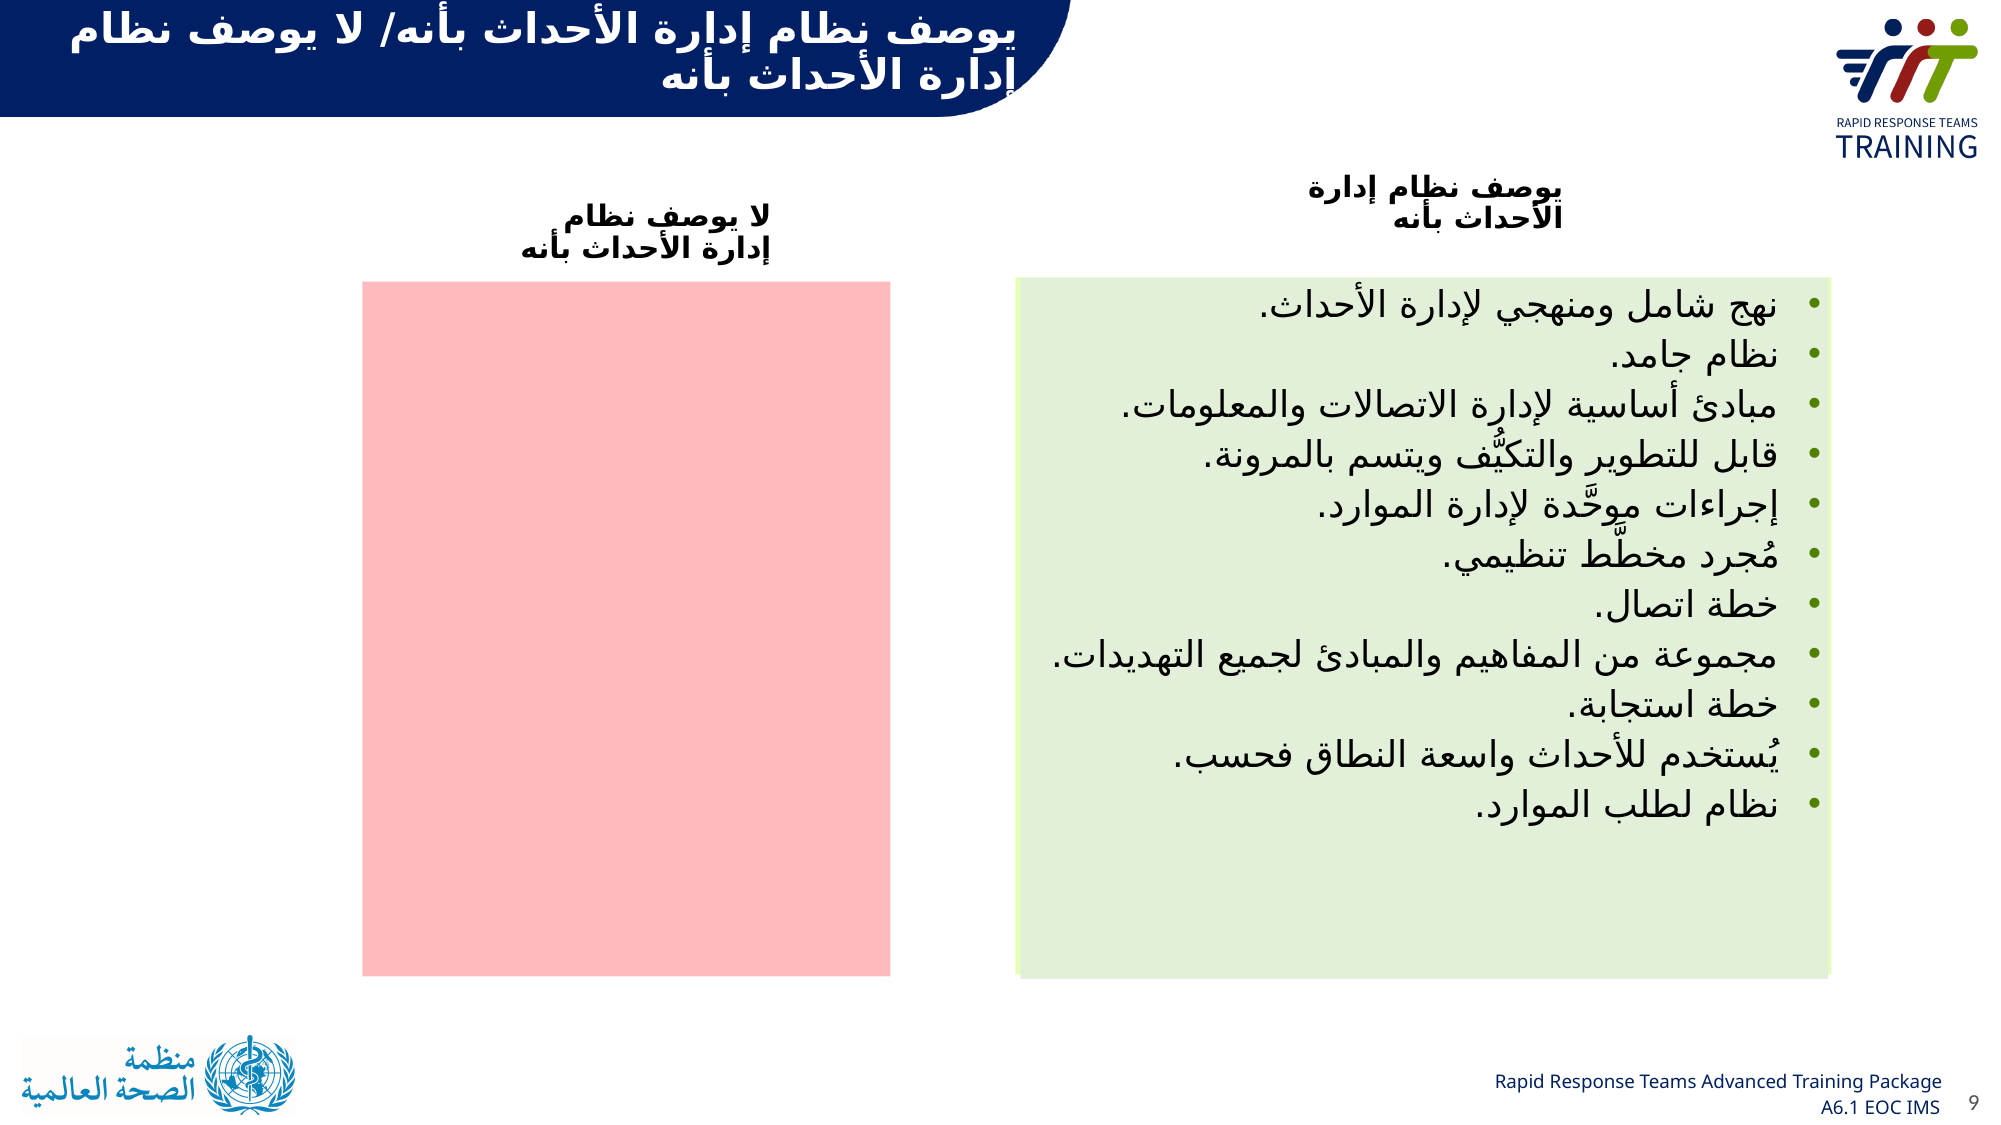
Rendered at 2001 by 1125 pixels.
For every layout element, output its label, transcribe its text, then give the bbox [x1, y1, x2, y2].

picture [0, 0, 1072, 117]
list يوصف نظام إدارة الأحداث بأنه [1299, 163, 1572, 271]
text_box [1015, 277, 1832, 980]
title يوصف نظام إدارة الأحداث بأنه/ لا يوصف نظام إدارة الأحداث بأنه [31, 0, 1027, 107]
picture [1835, 19, 1978, 167]
picture [22, 1035, 295, 1115]
slide_number 9 [1882, 1037, 1916, 1092]
picture [252, 1050, 258, 1059]
text_box [362, 281, 891, 977]
text_box لا يوصف نظام إدارة الأحداث بأنه [496, 193, 779, 274]
